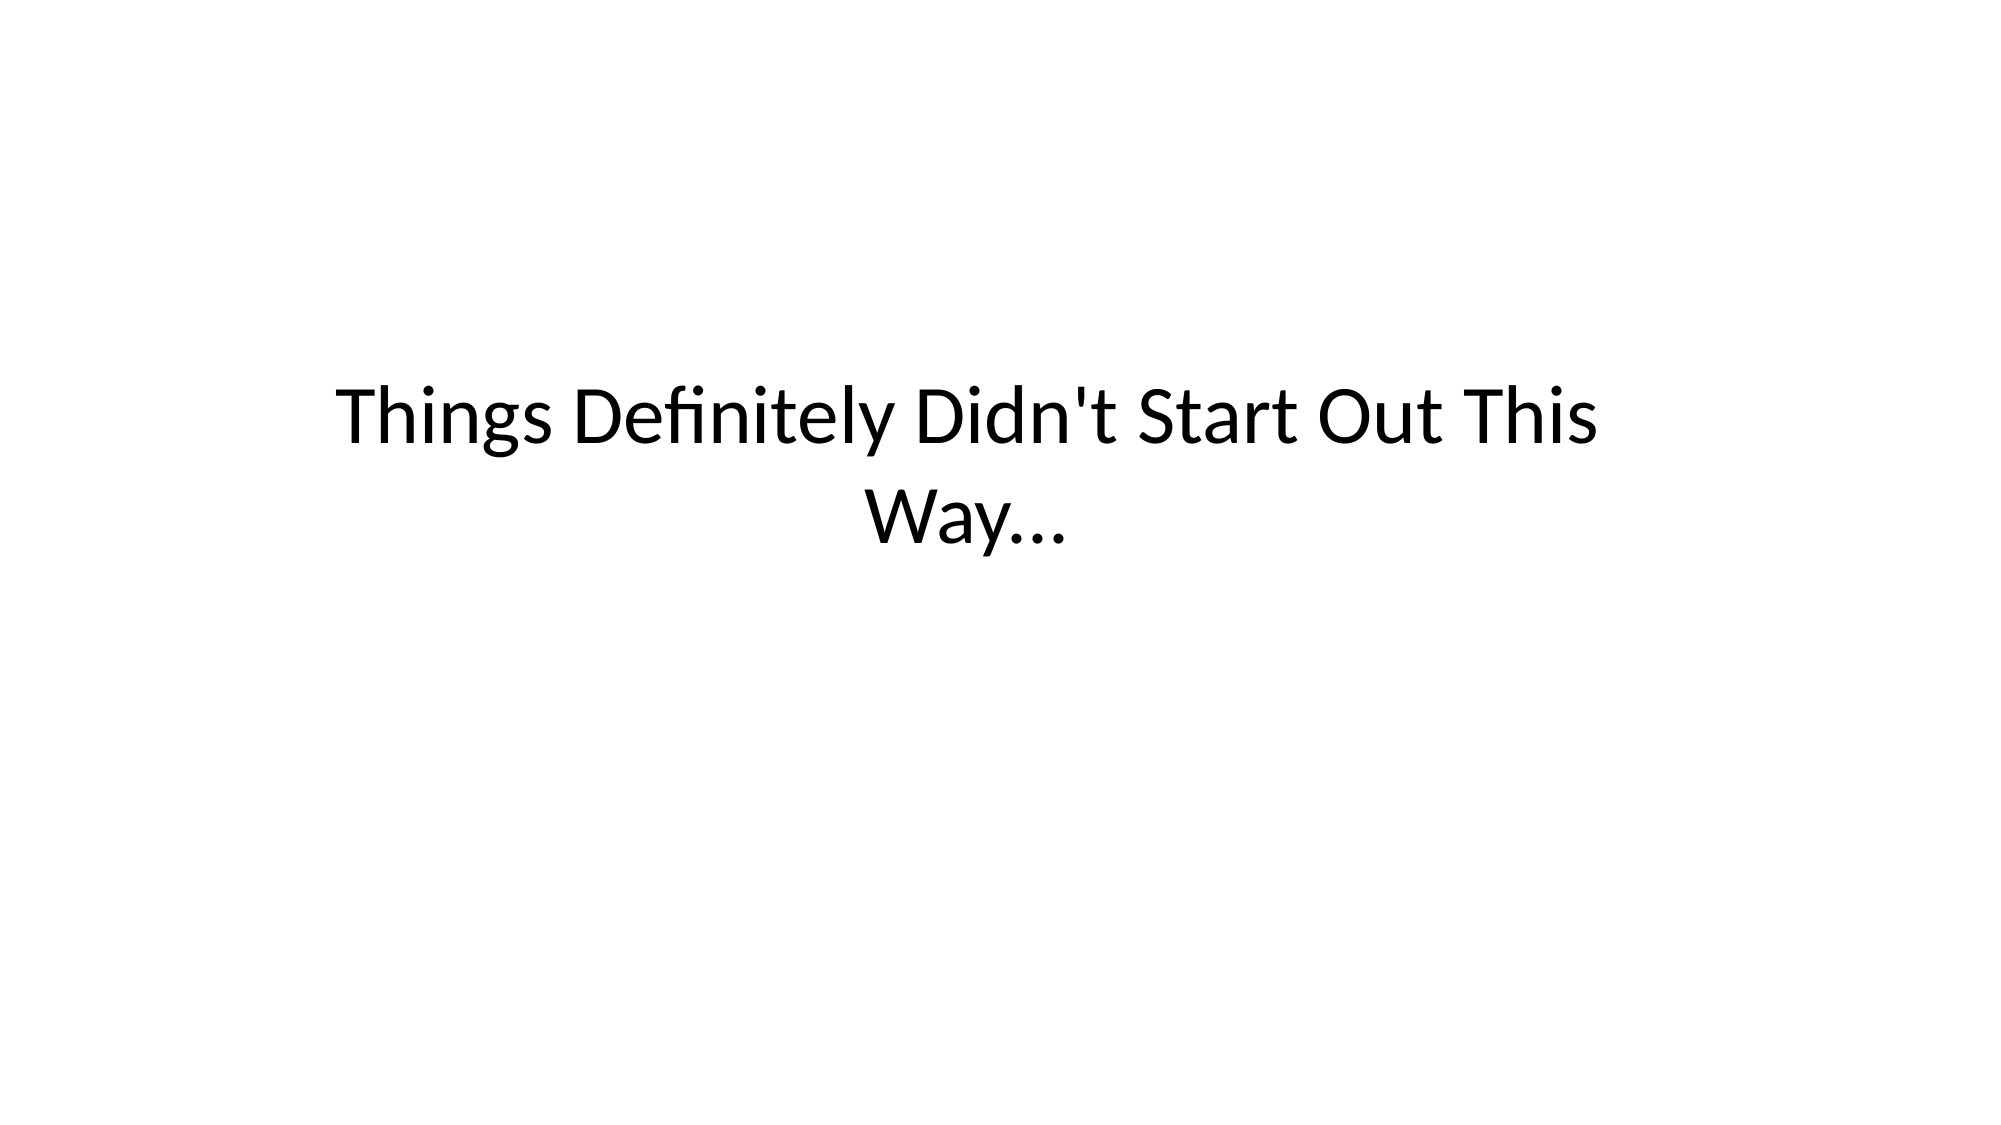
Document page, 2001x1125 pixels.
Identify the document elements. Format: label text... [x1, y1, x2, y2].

text_box Things Definitely Didn't Start Out This Way... [261, 352, 1674, 568]
